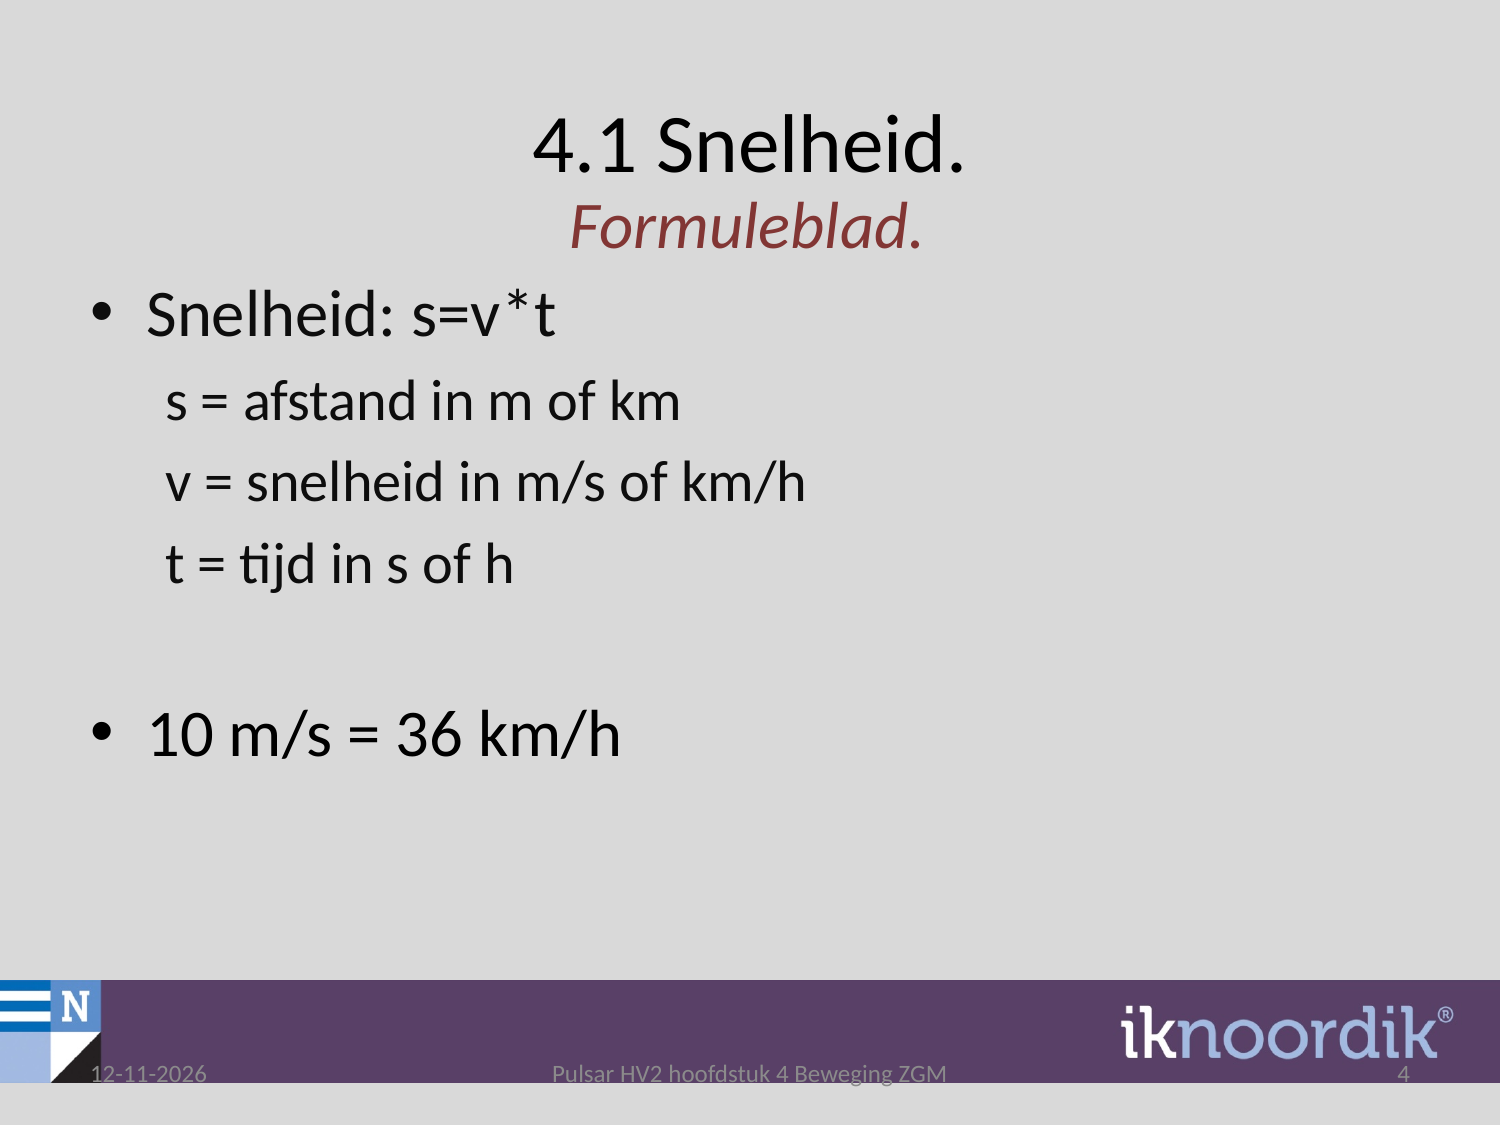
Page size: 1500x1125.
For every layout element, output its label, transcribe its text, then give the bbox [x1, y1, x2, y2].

text_box Formuleblad. [555, 174, 945, 269]
slide_number 4 [1074, 1042, 1425, 1103]
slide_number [75, 1042, 425, 1103]
picture [0, 980, 1500, 1083]
title 4.1 Snelheid. [74, 44, 1426, 233]
footer Pulsar HV2 hoofdstuk 4 Beweging ZGM [512, 1042, 988, 1103]
list Snelheid: s=v*t s = afstand in m of km v = snelheid in m/s of km/h t = tijd in s of h 10 m/s = 36 km/h [74, 262, 1426, 1006]
